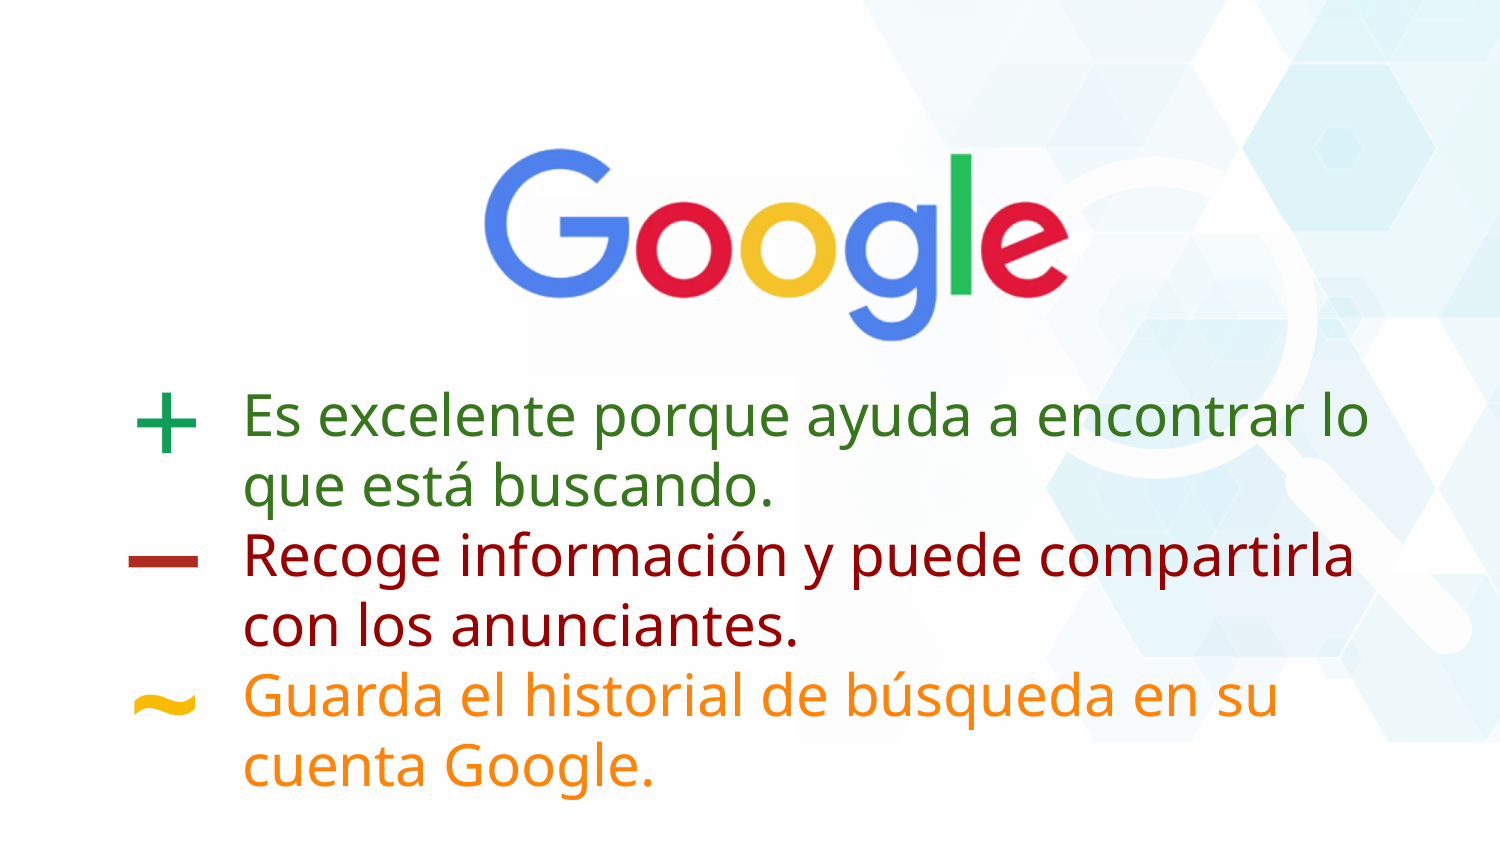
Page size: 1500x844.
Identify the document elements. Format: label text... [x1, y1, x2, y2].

text_box _ [114, 367, 193, 583]
text_box + [116, 334, 213, 500]
text_box Es excelente porque ayuda a encontrar lo que está buscando. Recoge información y puede compartirla con los anunciantes. Guarda el historial de búsqueda en su cuenta Google. [218, 363, 1412, 707]
picture [430, 1, 1131, 470]
text_box ~ [114, 617, 193, 783]
